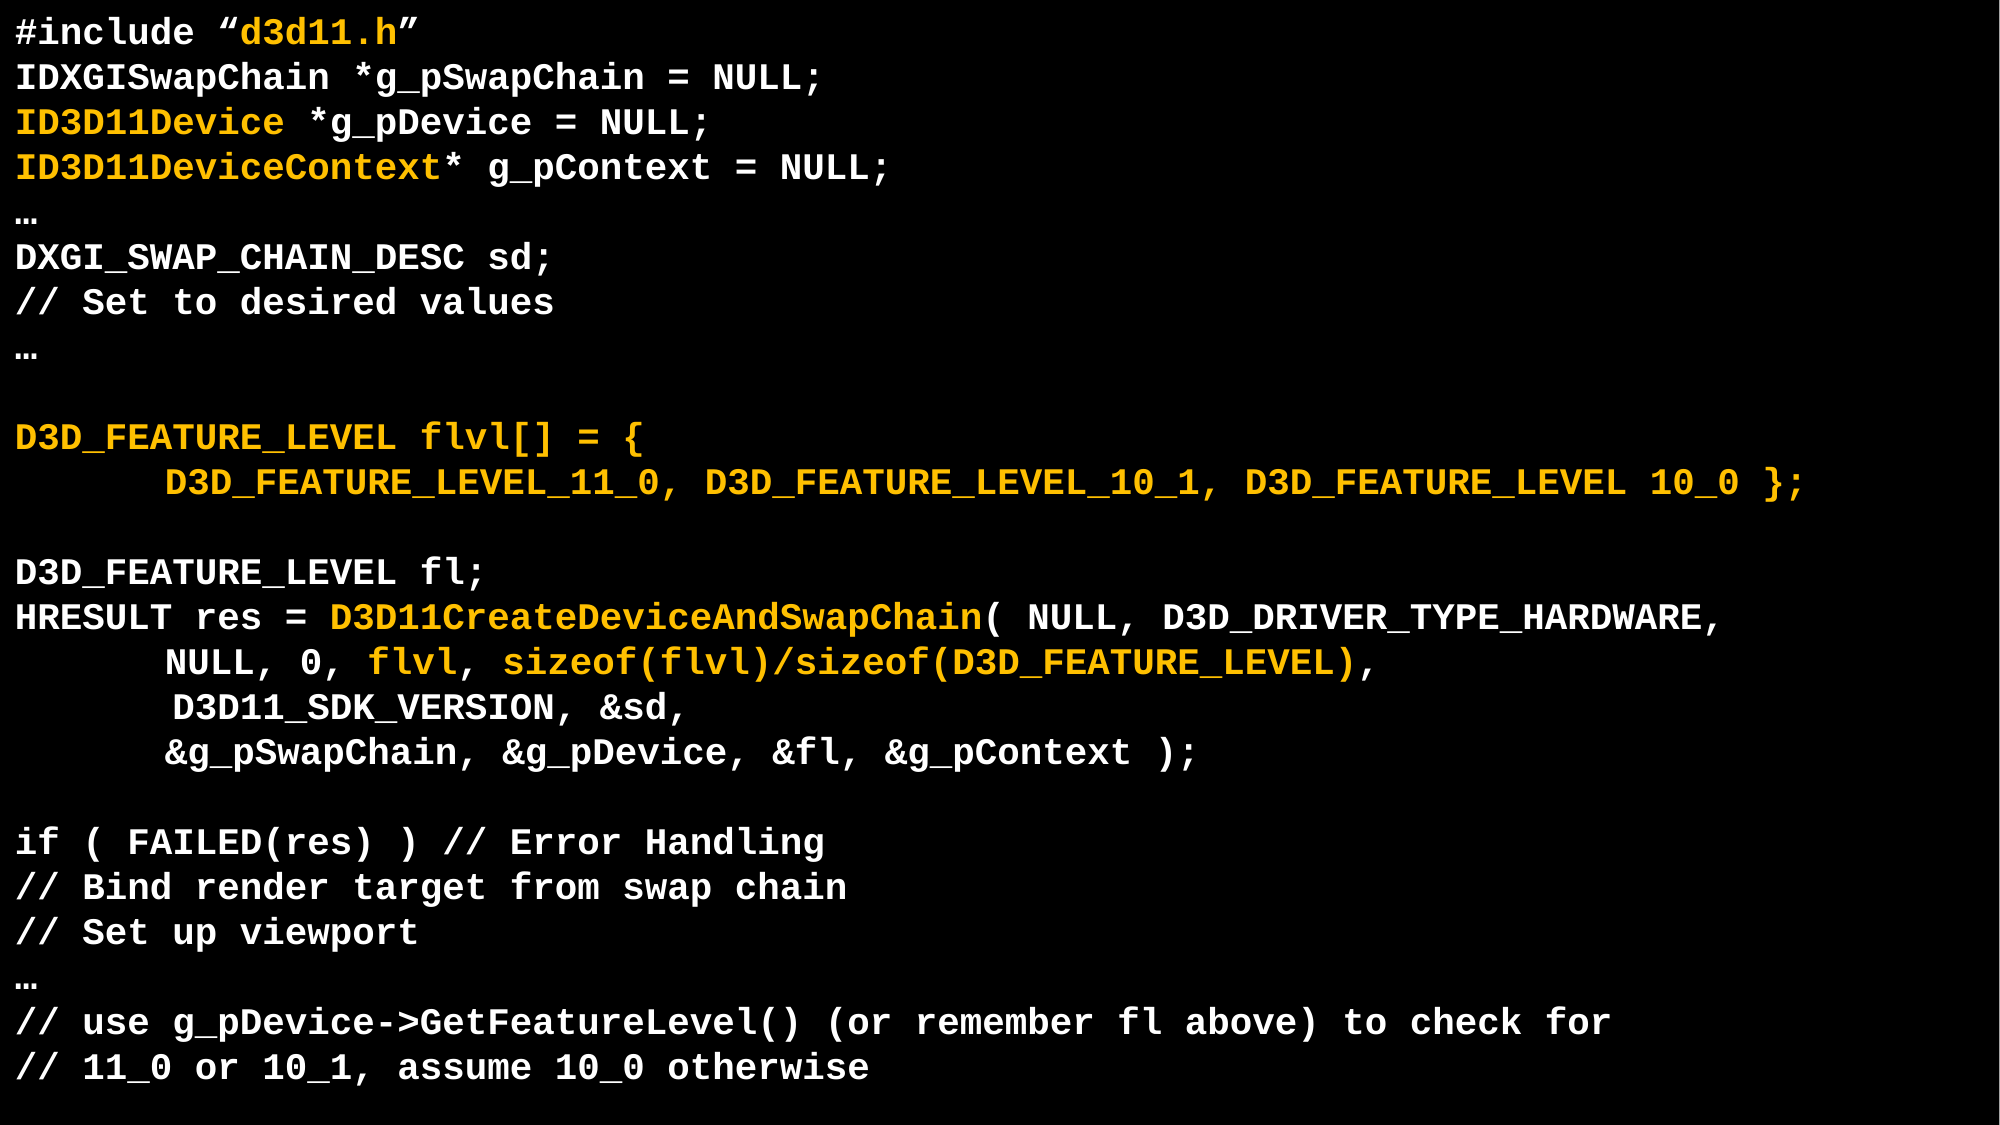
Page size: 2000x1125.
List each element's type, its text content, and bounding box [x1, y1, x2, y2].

text_box #include “d3d11.h” IDXGISwapChain *g_pSwapChain = NULL; ID3D11Device *g_pDevice = NULL; ID3D11DeviceContext* g_pContext = NULL; … DXGI_SWAP_CHAIN_DESC sd; // Set to desired values … D3D_FEATURE_LEVEL flvl[] = { D3D_FEATURE_LEVEL_11_0, D3D_FEATURE_LEVEL_10_1, D3D_FEATURE_LEVEL 10_0 }; D3D_FEATURE_LEVEL fl; HRESULT res = D3D11CreateDeviceAndSwapChain( NULL, D3D_DRIVER_TYPE_HARDWARE, NULL, 0, flvl, sizeof(flvl)/sizeof(D3D_FEATURE_LEVEL), D3D11_SDK_VERSION, &sd, &g_pSwapChain, &g_pDevice, &fl, &g_pContext ); if ( FAILED(res) ) // Error Handling // Bind render target from swap chain // Set up viewport … // use g_pDevice->GetFeatureLevel() (or remember fl above) to check for // 11_0 or 10_1, assume 10_0 otherwise [0, 0, 2000, 1125]
